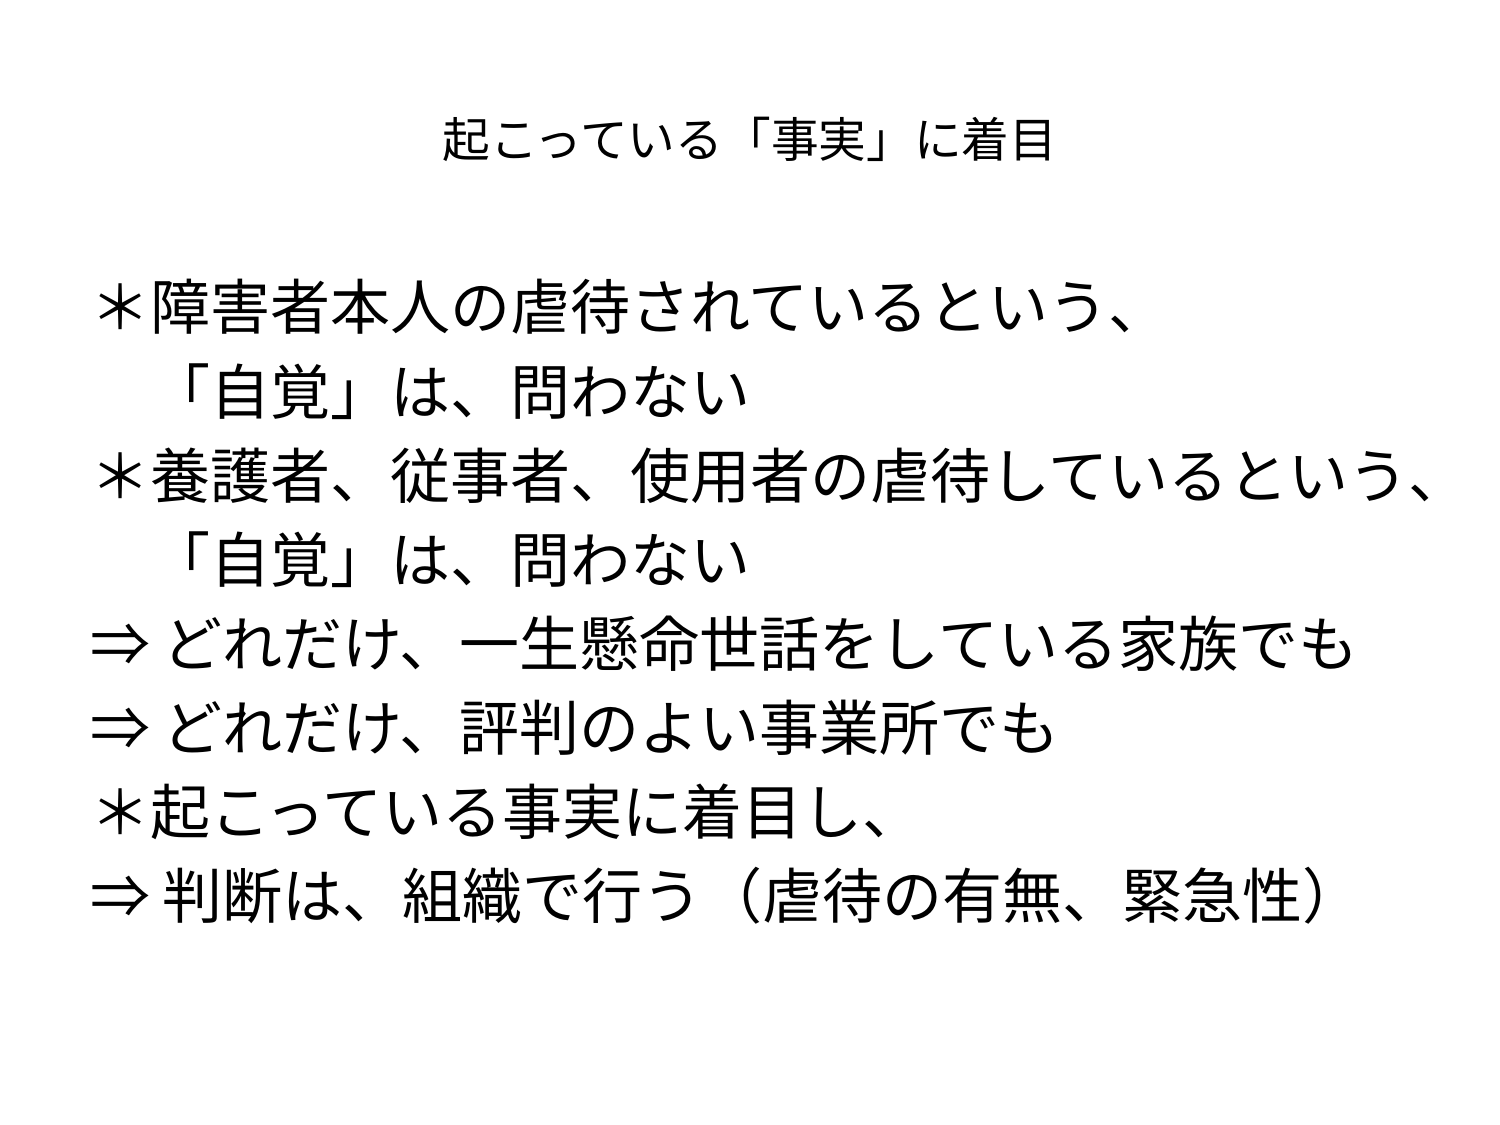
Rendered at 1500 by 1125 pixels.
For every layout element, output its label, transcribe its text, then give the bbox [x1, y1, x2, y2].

title 起こっている「事実」に着目 [75, 45, 1425, 233]
list ＊障害者本人の虐待されているという、 「自覚」は、問わない ＊養護者、従事者、使用者の虐待しているという、 「自覚」は、問わない ⇒どれだけ、一生懸命世話をしている家族でも ⇒どれだけ、評判のよい事業所でも ＊起こっている事実に着目し、 ⇒判断は、組織で行う（虐待の有無、緊急性） [75, 262, 1425, 1005]
